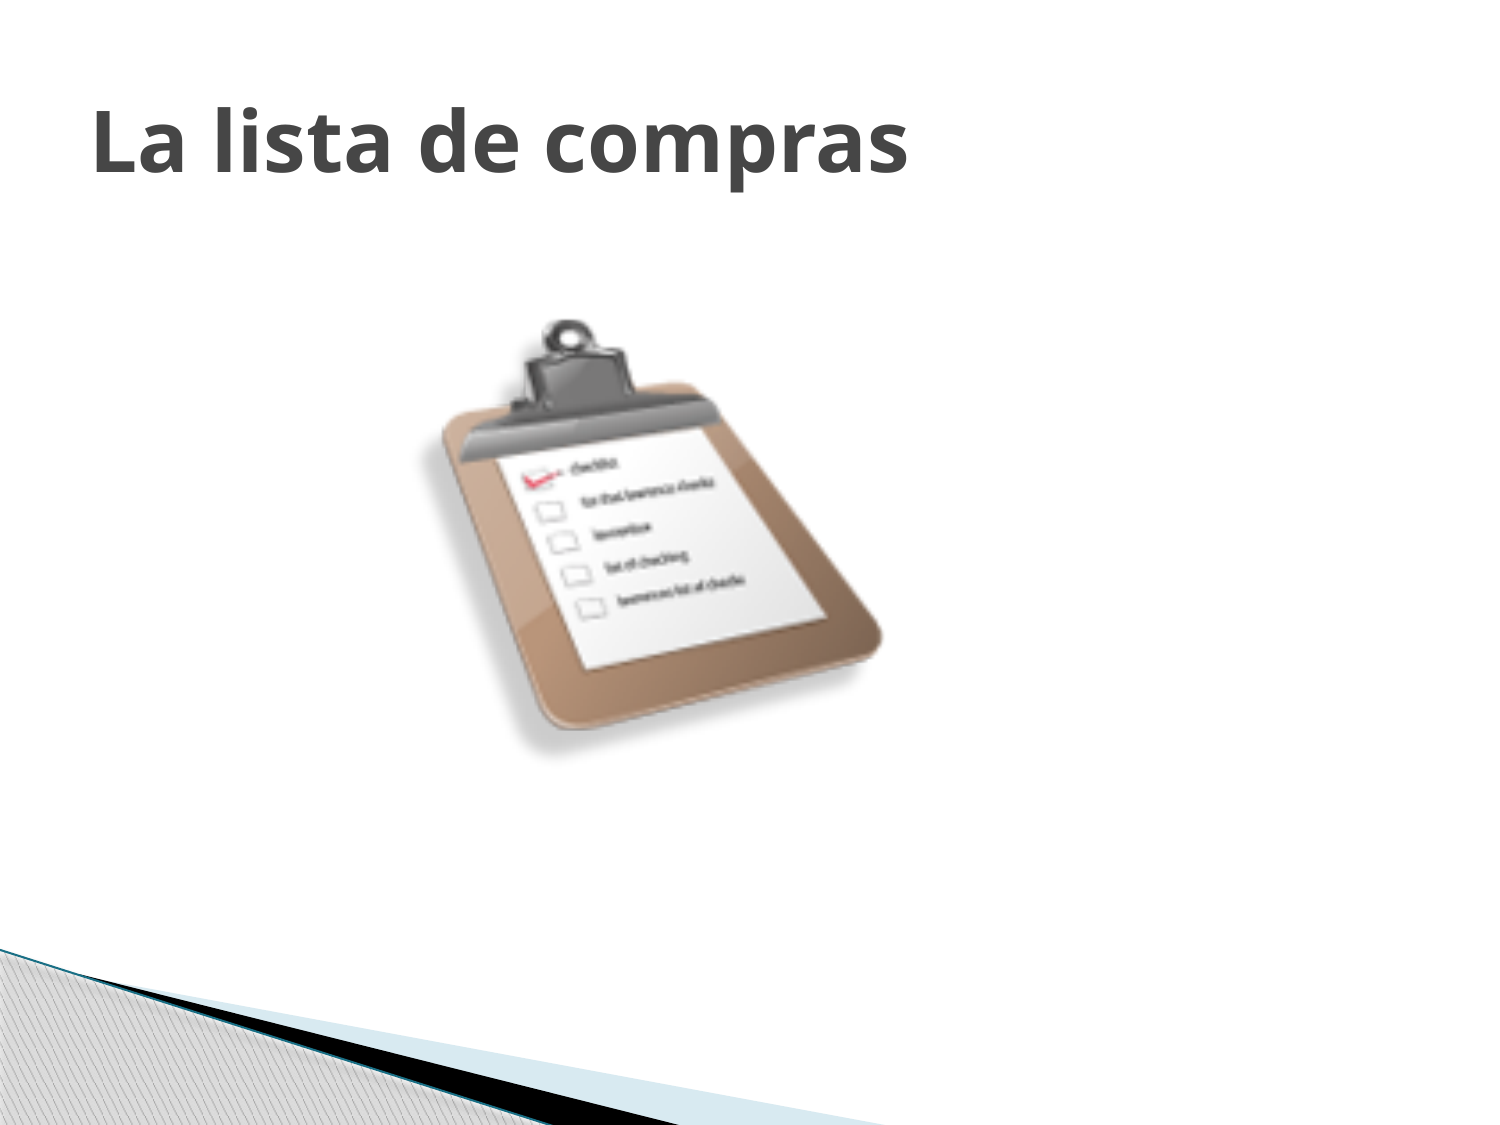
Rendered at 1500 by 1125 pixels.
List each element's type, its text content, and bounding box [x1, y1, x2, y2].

picture [387, 299, 901, 813]
title La lista de compras [75, 45, 1425, 233]
